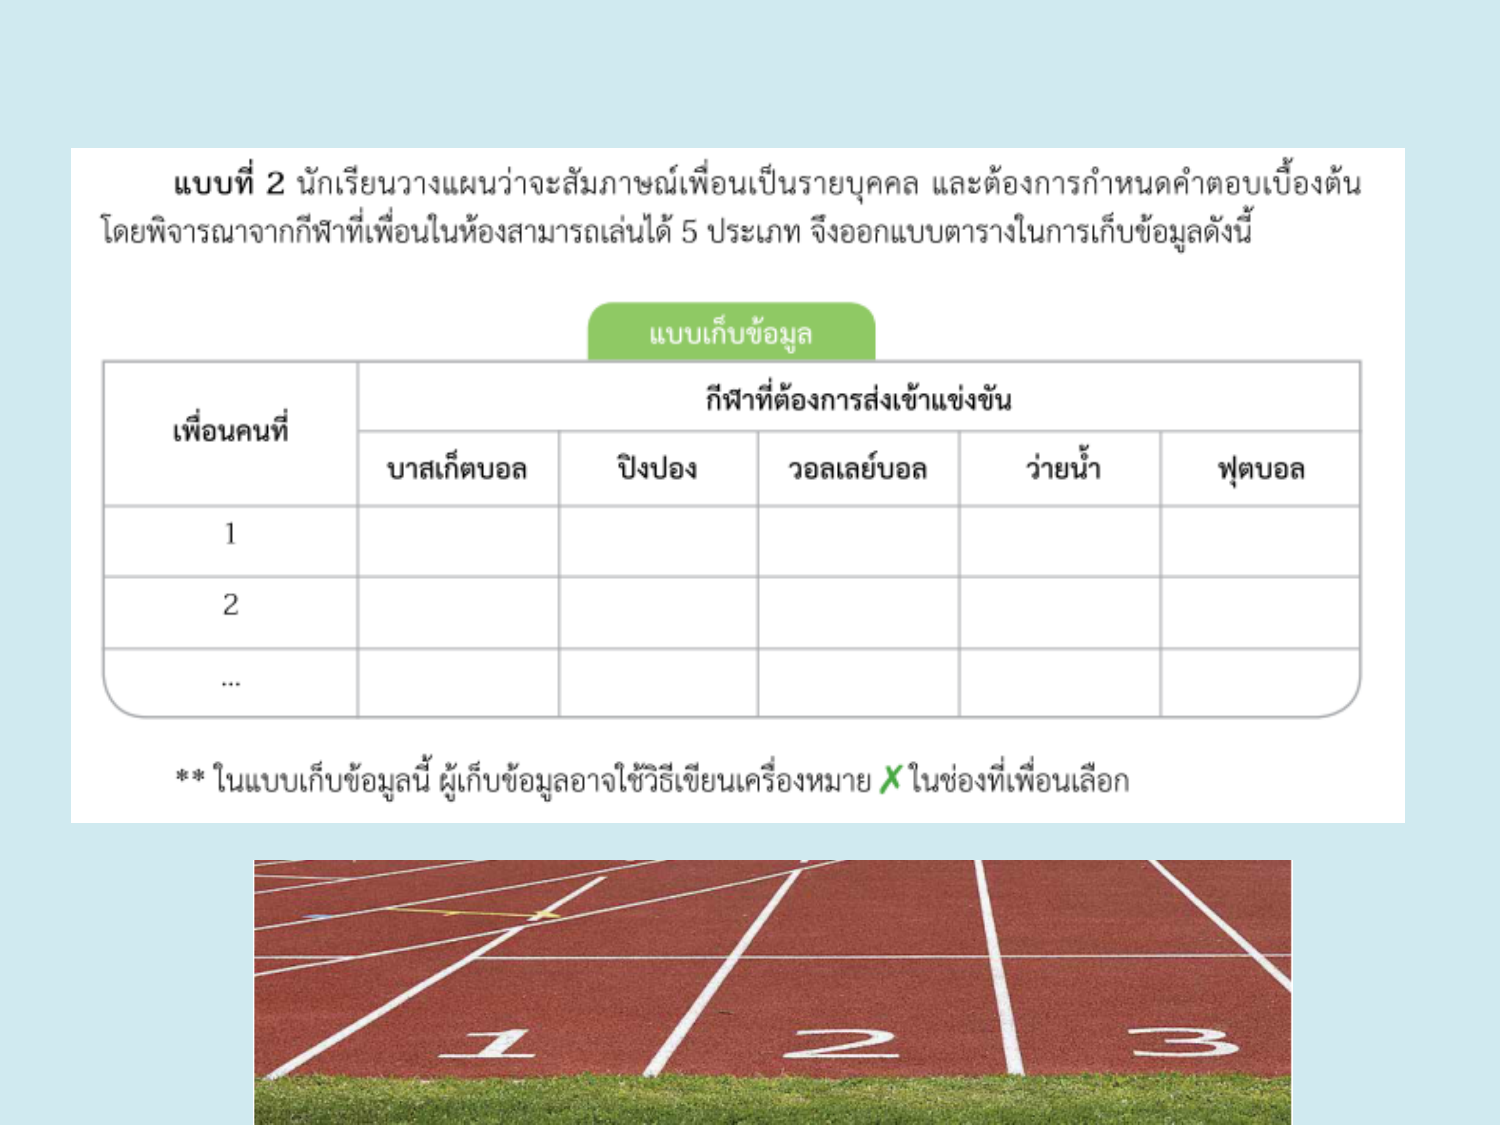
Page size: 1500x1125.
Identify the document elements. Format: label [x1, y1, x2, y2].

picture [71, 148, 1405, 823]
picture [253, 860, 1294, 1125]
